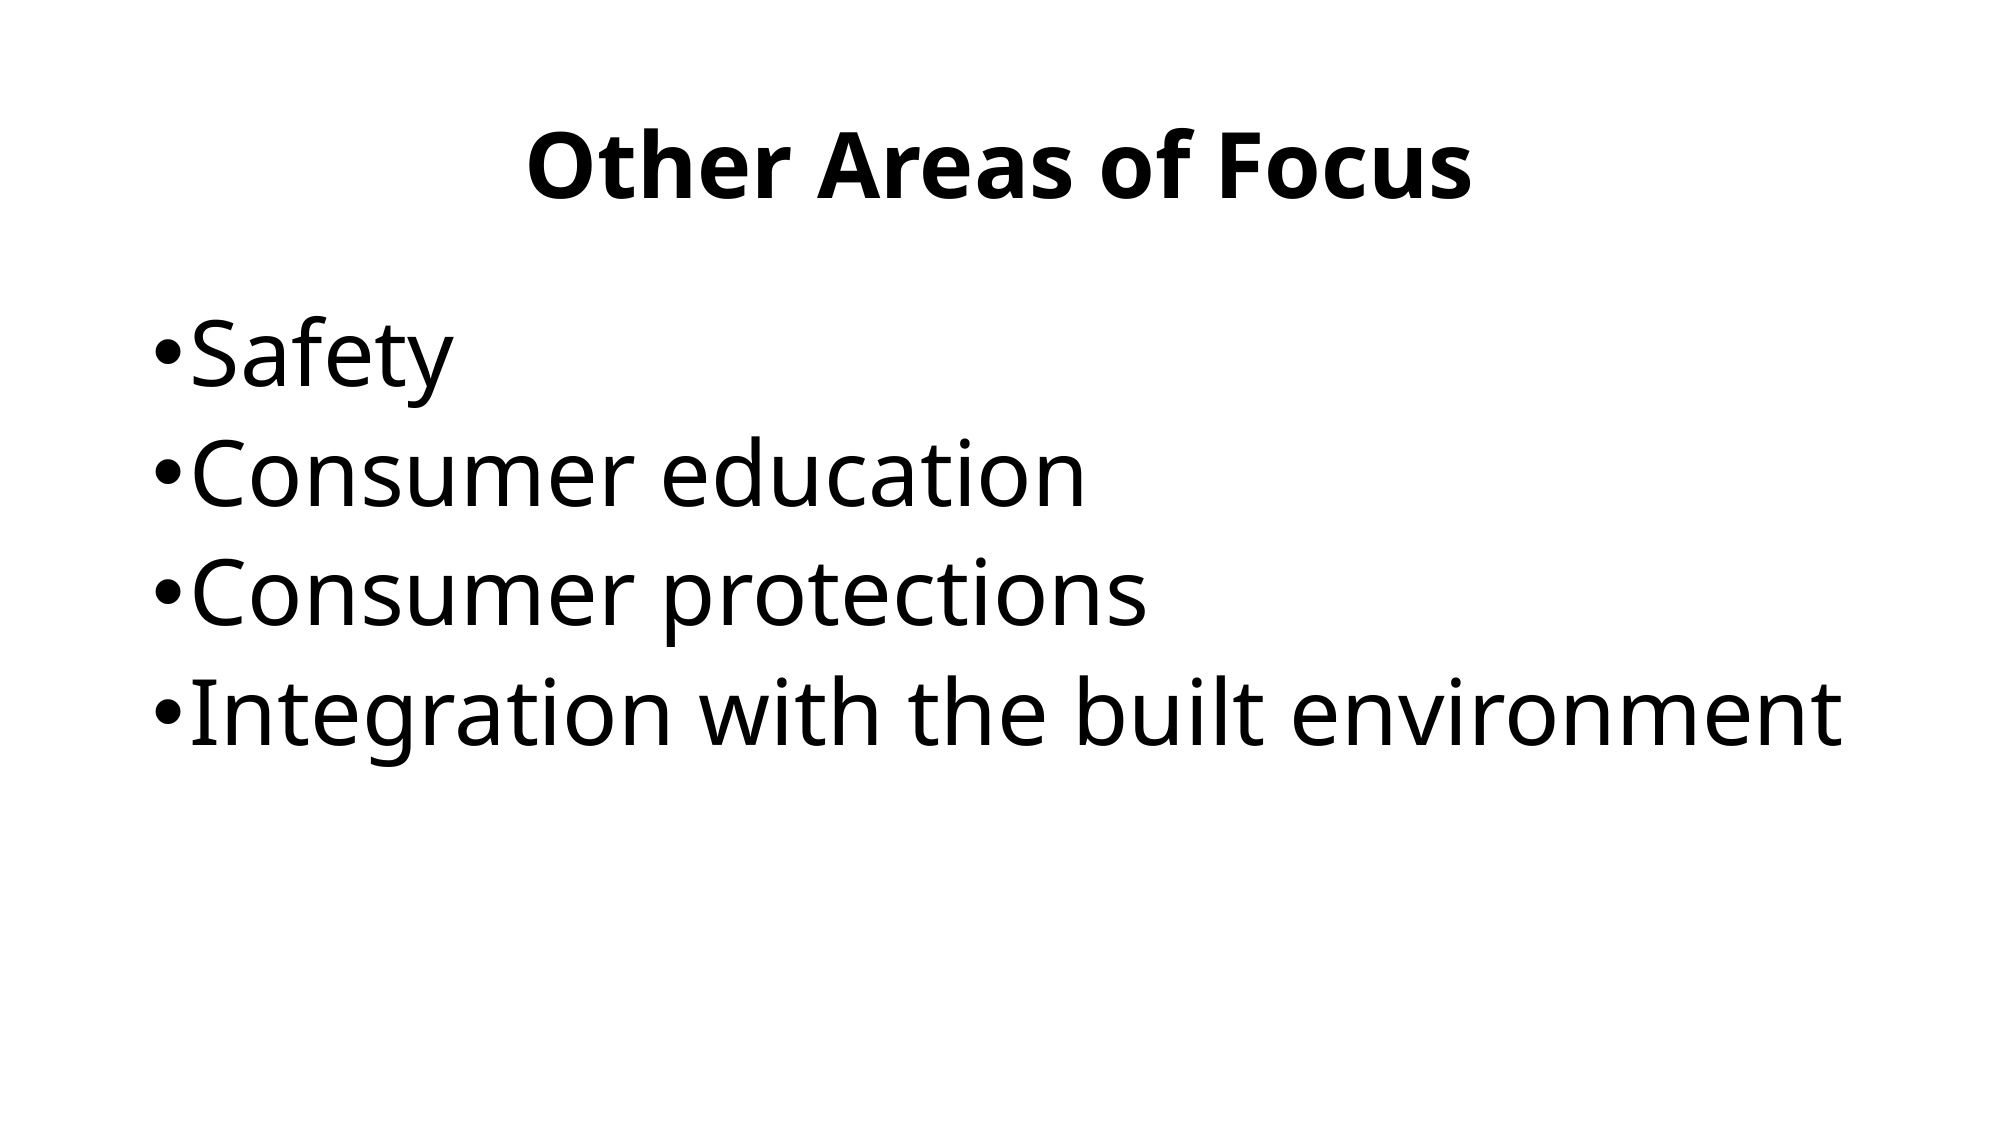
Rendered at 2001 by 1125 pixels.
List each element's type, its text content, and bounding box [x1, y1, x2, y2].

title Other Areas of Focus [137, 59, 1863, 278]
list Safety Consumer education Consumer protections Integration with the built environment [137, 299, 1863, 1014]
